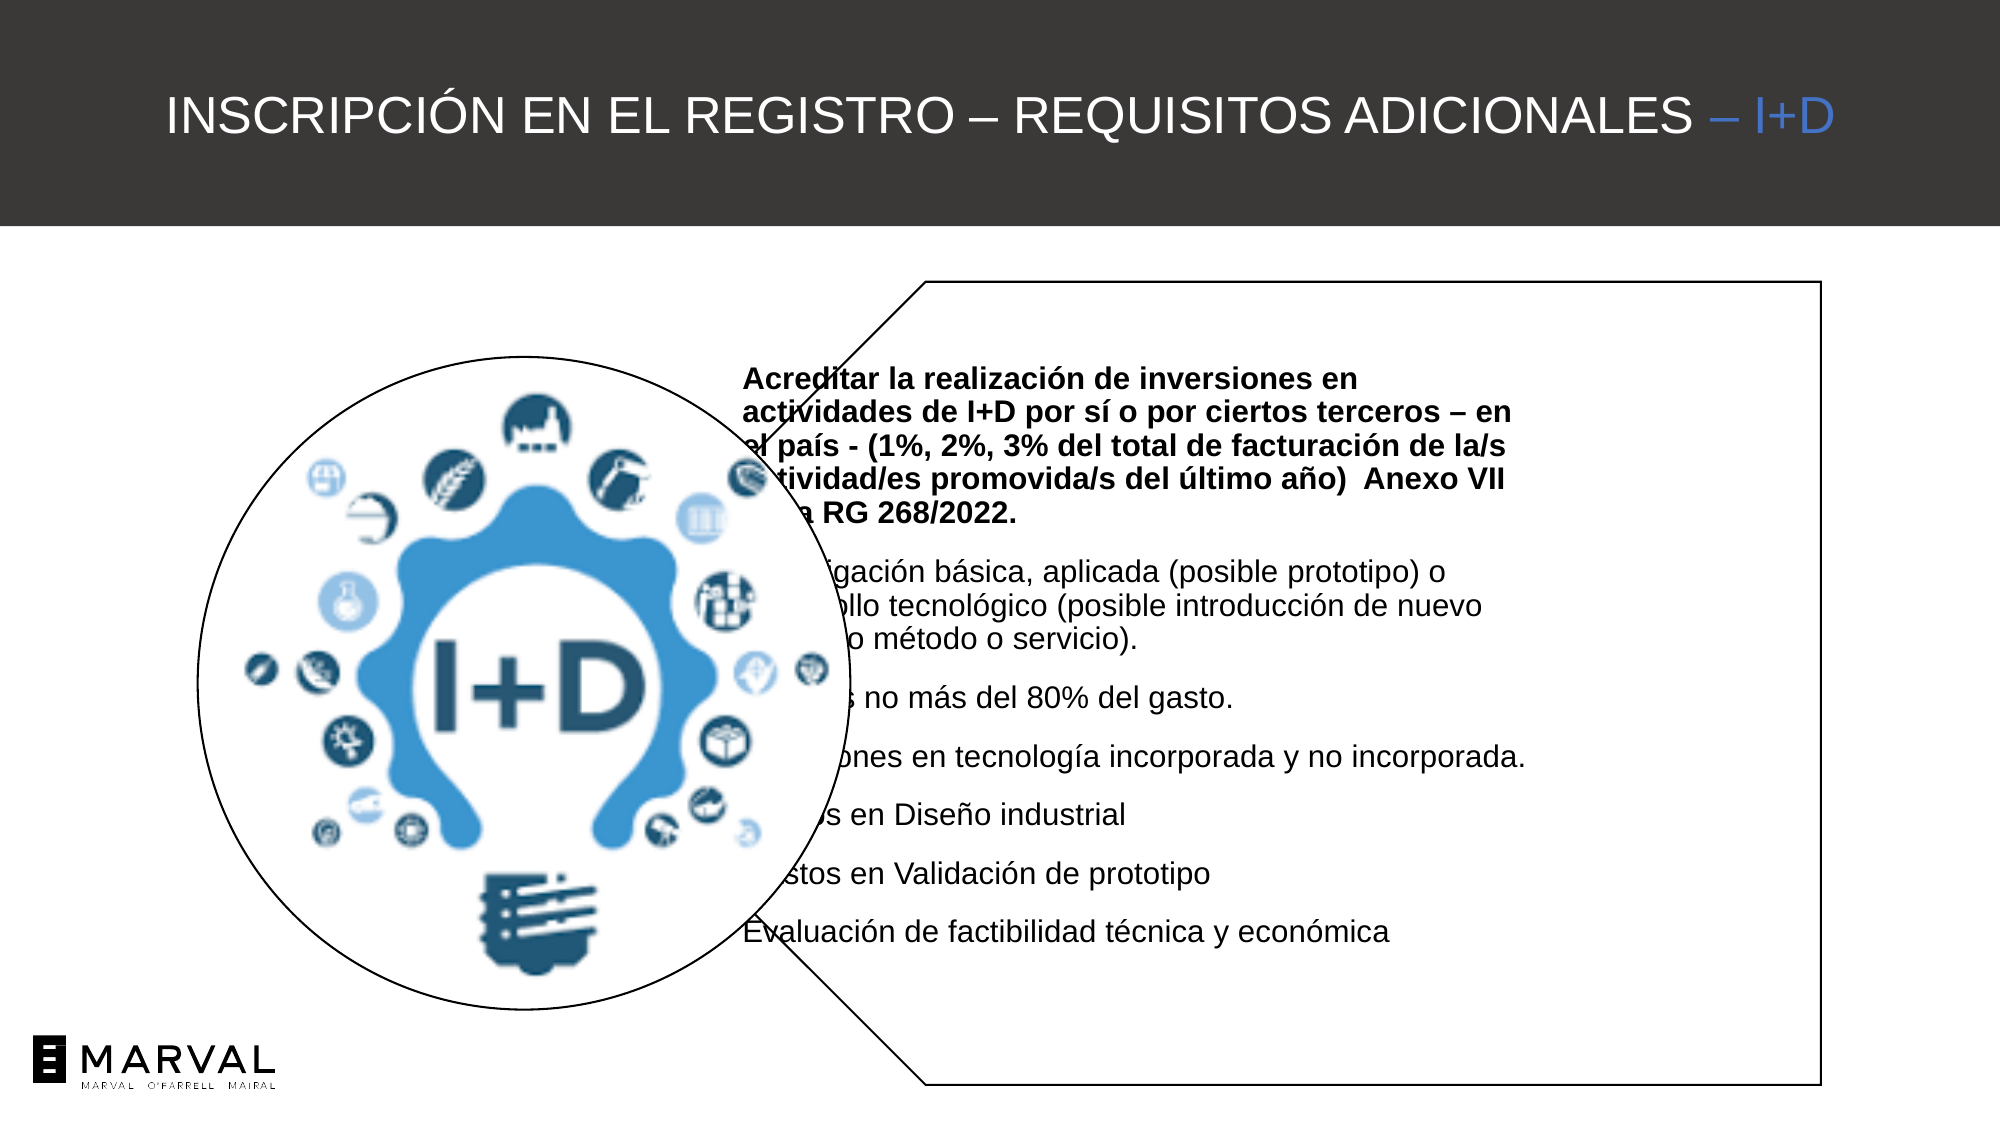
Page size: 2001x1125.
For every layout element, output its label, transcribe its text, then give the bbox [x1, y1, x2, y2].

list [34, 241, 1985, 1125]
text_box INSCRIPCIÓN EN EL REGISTRO – REQUISITOS ADICIONALES – I+D [0, 0, 2000, 227]
